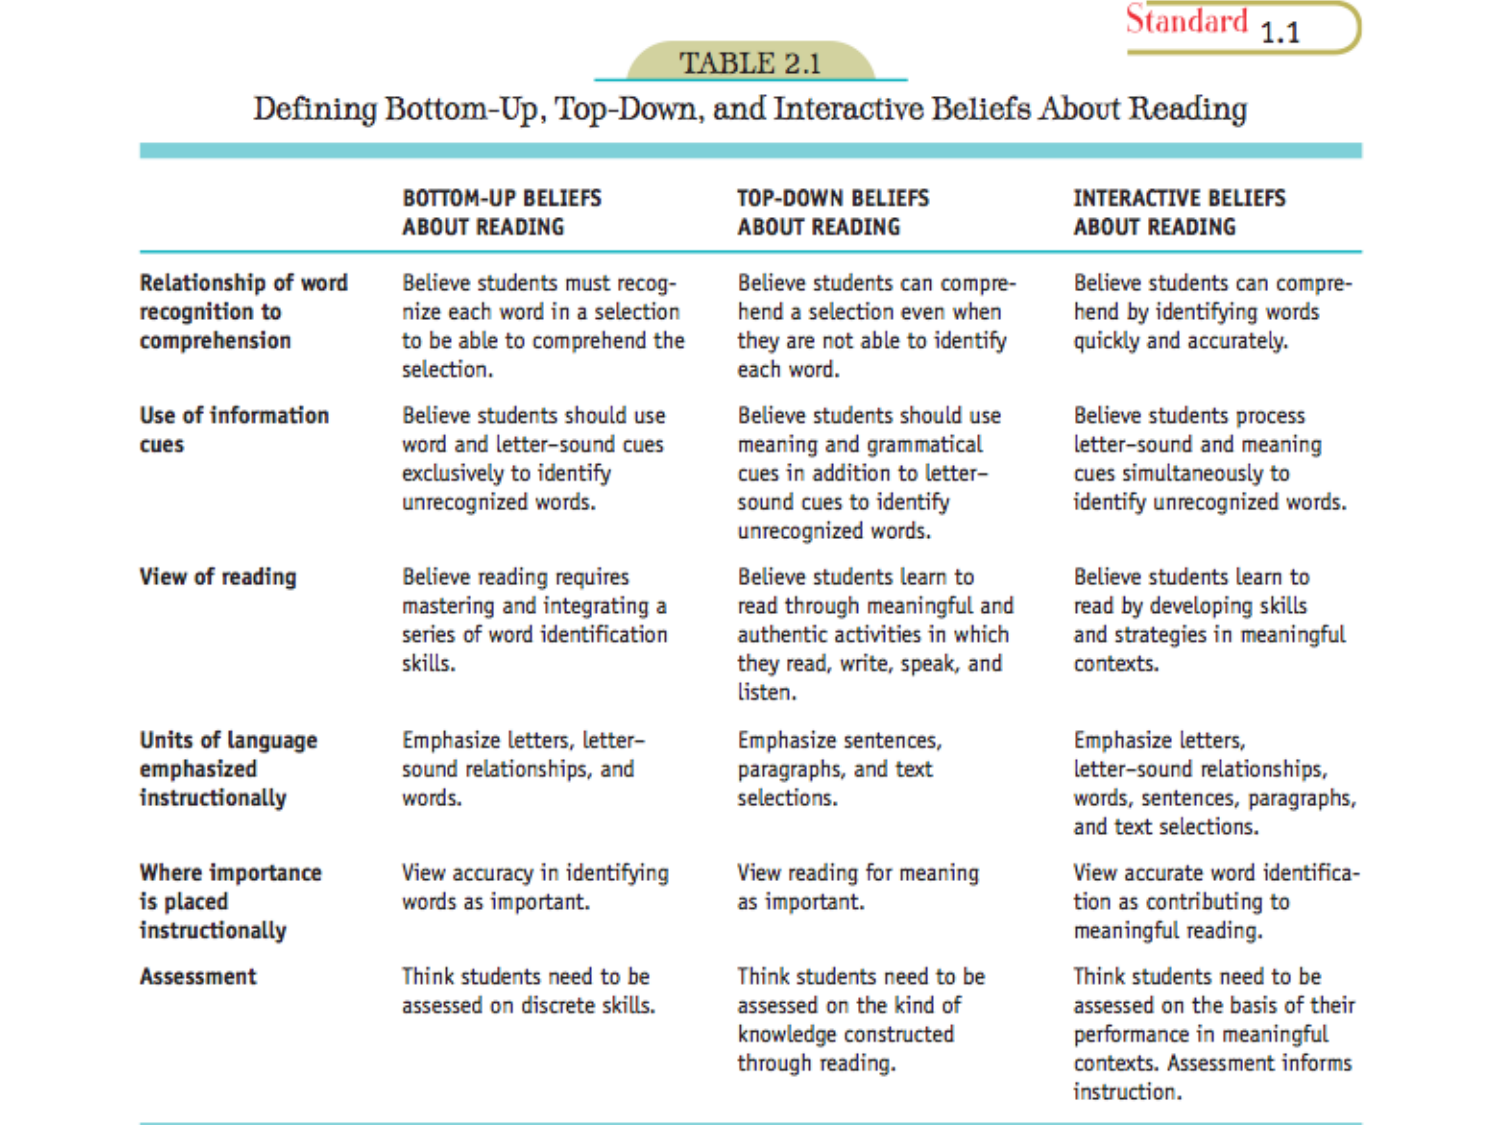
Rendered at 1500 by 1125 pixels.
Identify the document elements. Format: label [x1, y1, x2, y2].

picture [108, 0, 1390, 1125]
